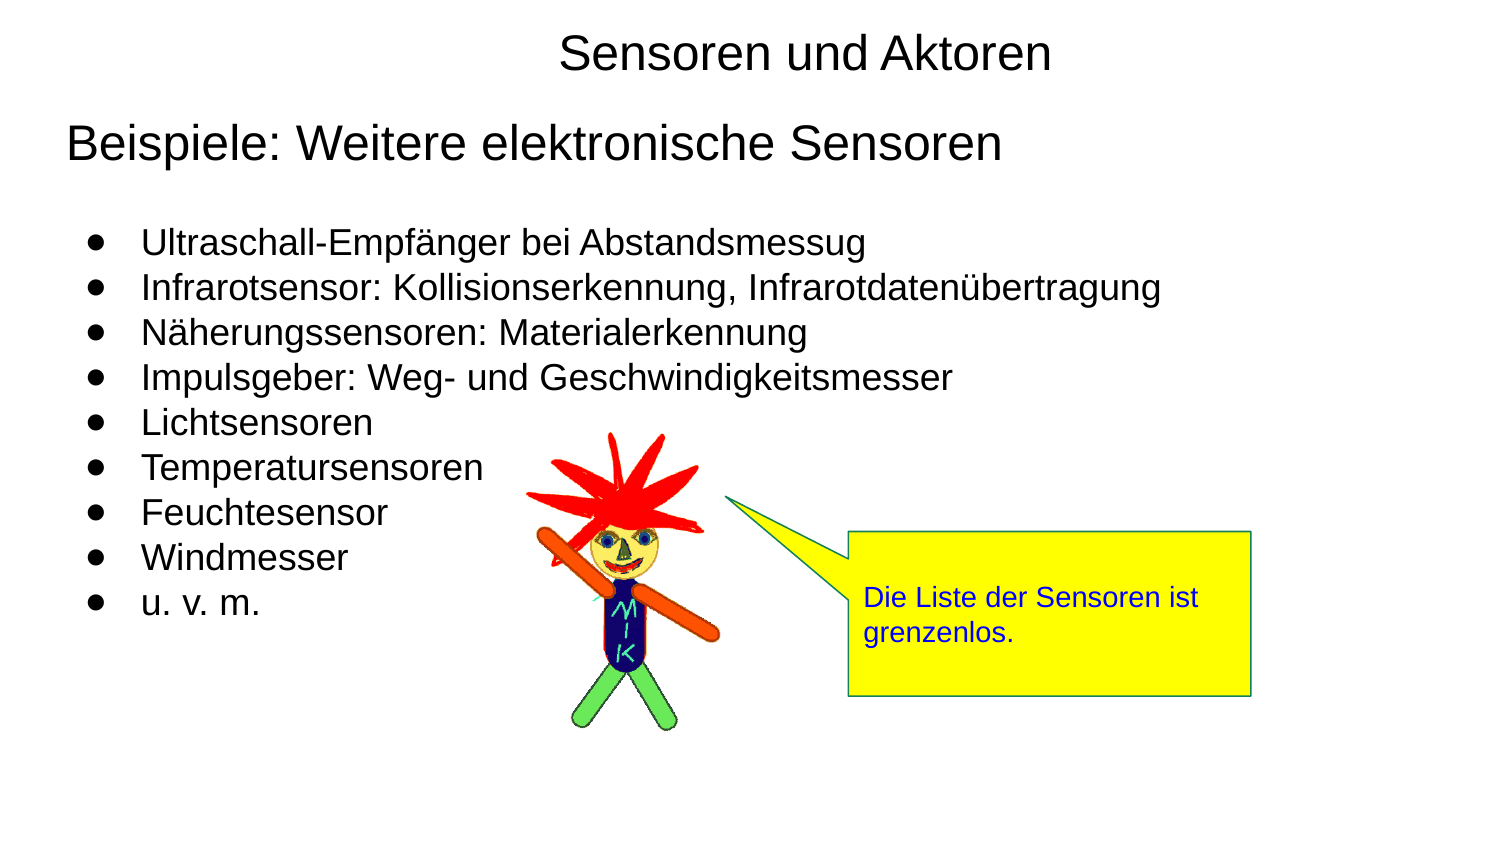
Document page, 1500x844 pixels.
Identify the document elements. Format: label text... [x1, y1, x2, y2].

title Sensoren und Aktoren [454, 0, 1158, 95]
text_box Die Liste der Sensoren ist grenzenlos. [735, 501, 1251, 697]
text_box Ultraschall-Empfänger bei Abstandsmessug Infrarotsensor: Kollisionserkennung, Infrarotdatenübertragung Näherungssensoren: Materialerkennung Impulsgeber: Weg- und Geschwindigkeitsmesser Lichtsensoren Temperatursensoren Feuchtesensor Windmesser u. v. m. [50, 203, 1251, 739]
picture [513, 421, 730, 740]
text_box Beispiele: Weitere elektronische Sensoren [50, 95, 1433, 203]
